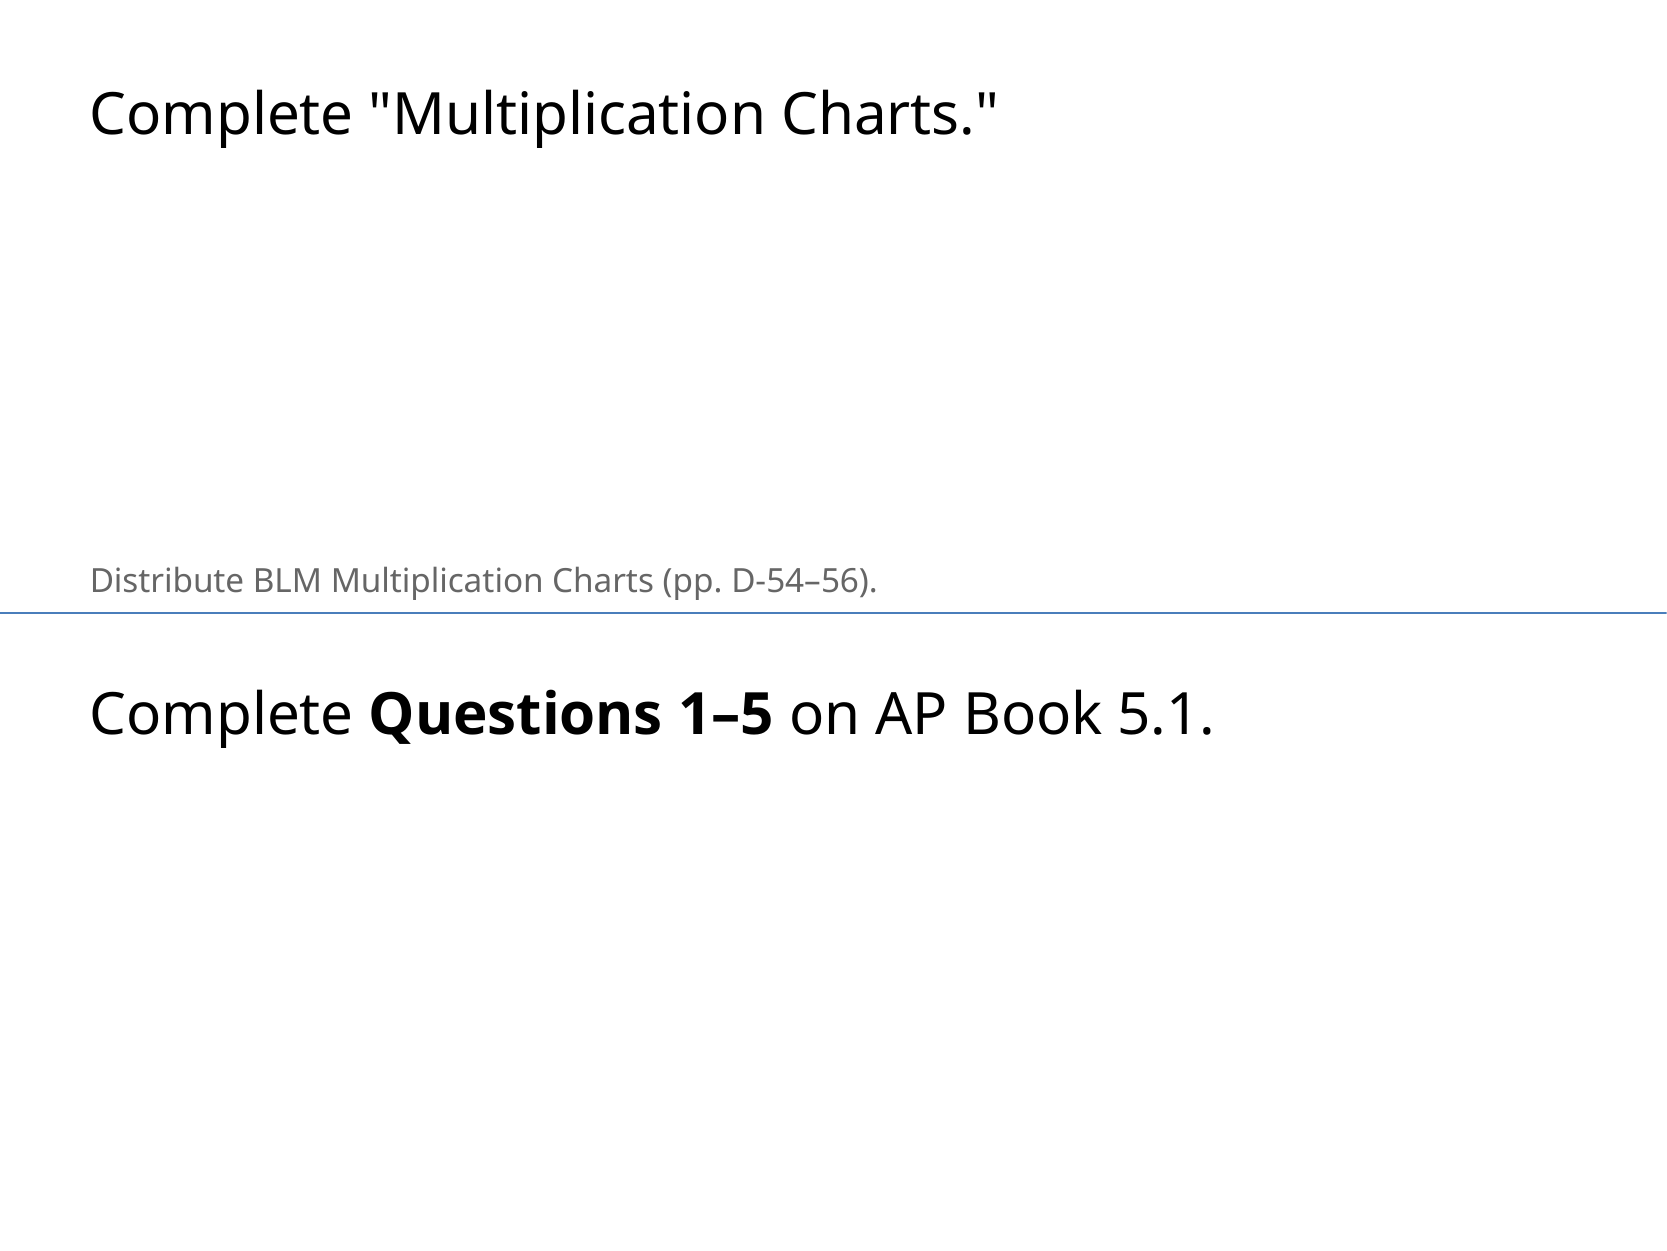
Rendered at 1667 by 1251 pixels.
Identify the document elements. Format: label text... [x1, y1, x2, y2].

text_box Distribute BLM Multiplication Charts (pp. D-54–56). [75, 552, 1576, 607]
text_box Complete Questions 1–5 on AP Book 5.1. [74, 668, 1626, 754]
text_box Complete "Multiplication Charts." [74, 68, 1632, 154]
